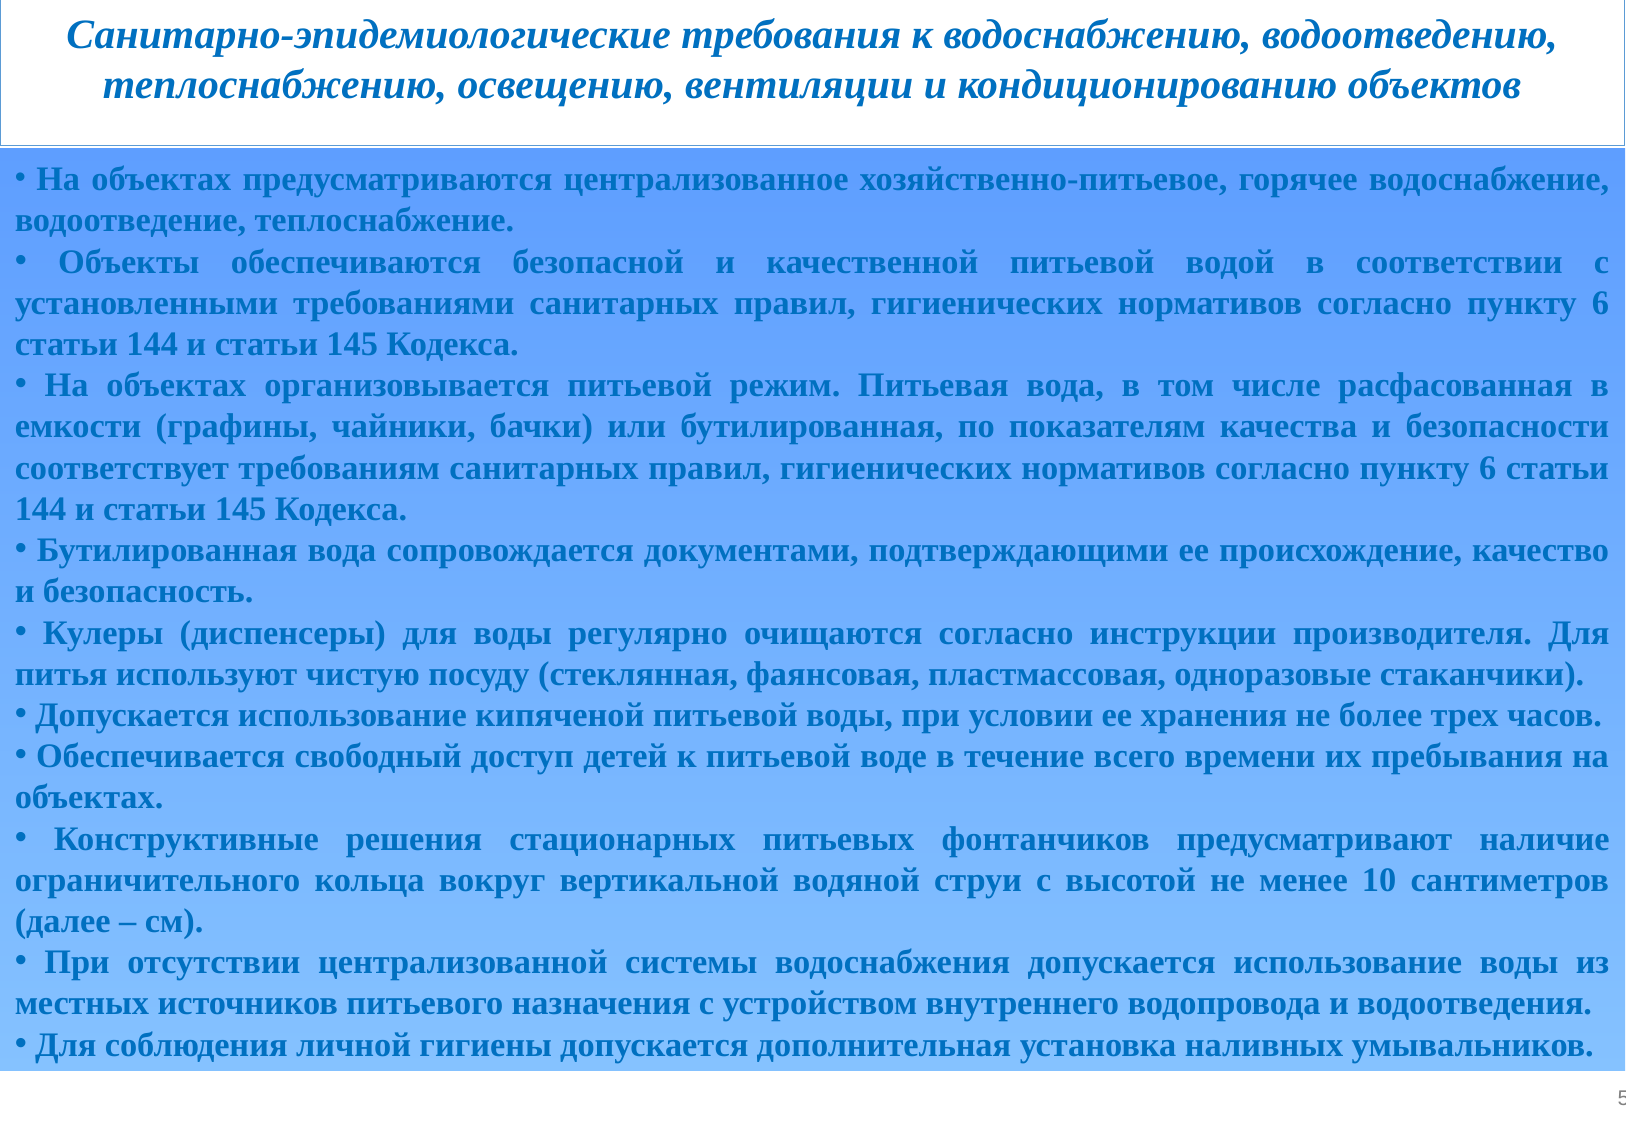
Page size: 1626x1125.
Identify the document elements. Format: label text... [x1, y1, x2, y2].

text_box На объектах предусматриваются централизованное хозяйственно-питьевое, горячее водоснабжение, водоотведение, теплоснабжение. Объекты обеспечиваются безопасной и качественной питьевой водой в соответствии с установленными требованиями санитарных правил, гигиенических нормативов согласно пункту 6 статьи 144 и статьи 145 Кодекса. На объектах организовывается питьевой режим. Питьевая вода, в том числе расфасованная в емкости (графины, чайники, бачки) или бутилированная, по показателям качества и безопасности соответствует требованиям санитарных правил, гигиенических нормативов согласно пункту 6 статьи 144 и статьи 145 Кодекса. Бутилированная вода сопровождается документами, подтверждающими ее происхождение, качество и безопасность. Кулеры (диспенсеры) для воды регулярно очищаются согласно инструкции производителя. Для питья используют чистую посуду (стеклянная, фаянсовая, пластмассовая, одноразовые стаканчики). Допускается использование кипяченой питьевой воды, при условии ее хранения не более трех часов. Обеспечивается свободный доступ детей к питьевой воде в течение всего времени их пребывания на объектах. Конструктивные решения стационарных питьевых фонтанчиков предусматривают наличие ограничительного кольца вокруг вертикальной водяной струи с высотой не менее 10 сантиметров (далее – см). При отсутствии централизованной системы водоснабжения допускается использование воды из местных источников питьевого назначения с устройством внутреннего водопровода и водоотведения. Для соблюдения личной гигиены допускается дополнительная установка наливных умывальников. [0, 148, 1625, 1071]
text_box Санитарно-эпидемиологические требования к водоснабжению, водоотведению, теплоснабжению, освещению, вентиляции и кондиционированию объектов [0, 0, 1625, 146]
